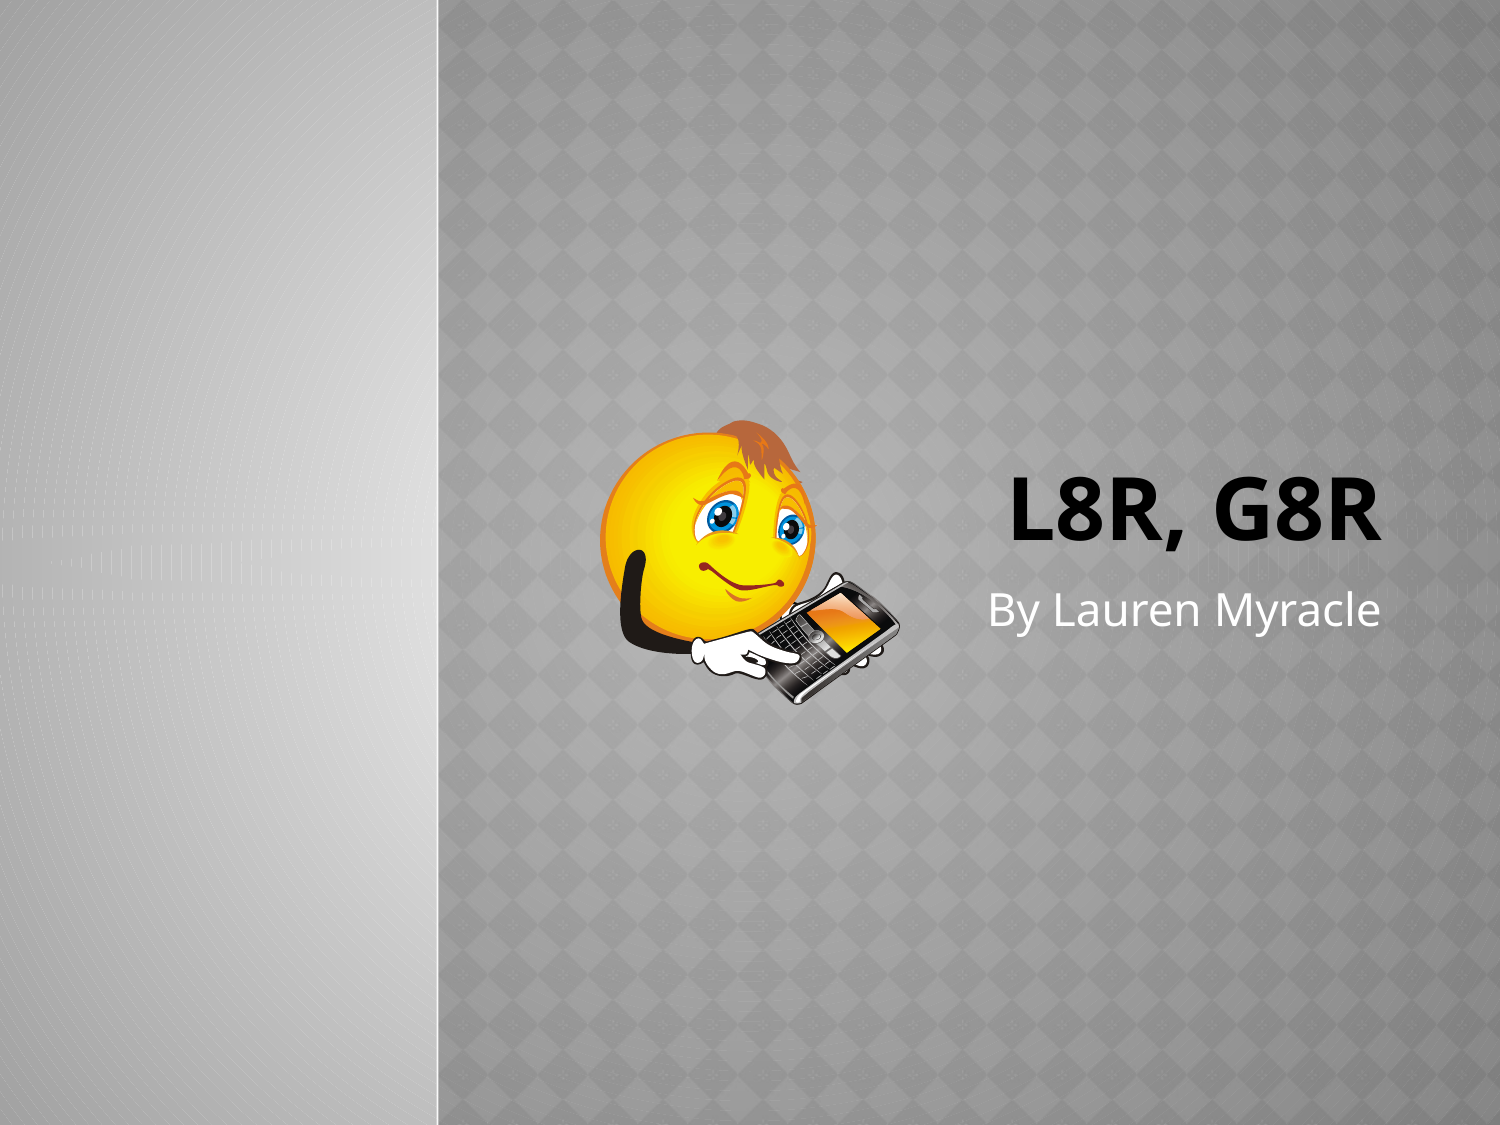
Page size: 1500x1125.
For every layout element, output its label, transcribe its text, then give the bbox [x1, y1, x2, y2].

subtitle By Lauren Myracle [550, 580, 1390, 762]
picture [599, 419, 901, 705]
title L8r, g8r [552, 87, 1390, 558]
